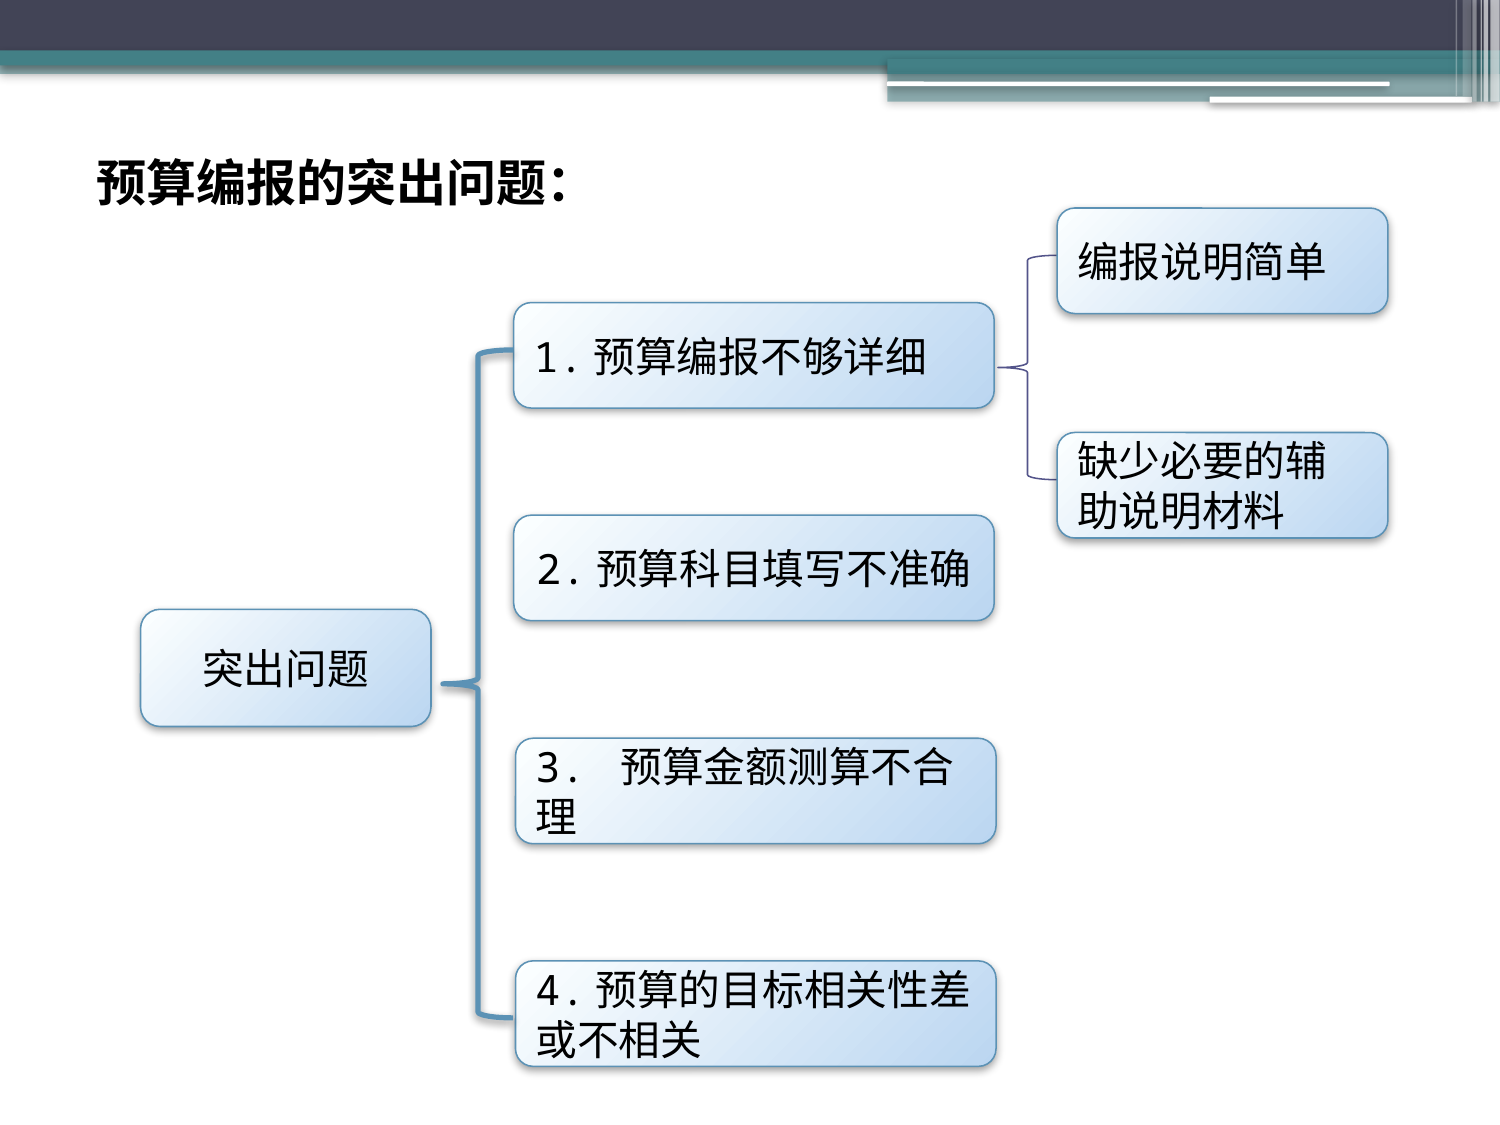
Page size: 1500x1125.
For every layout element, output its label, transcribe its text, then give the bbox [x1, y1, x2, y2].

text_box 1.预算编报不够详细 [512, 301, 995, 409]
text_box 4.预算的目标相关性差或不相关 [514, 960, 997, 1068]
text_box 3. 预算金额测算不合理 [518, 737, 997, 845]
text_box 编报说明简单 [1056, 207, 1389, 315]
text_box 缺少必要的辅助说明材料 [1056, 431, 1389, 539]
text_box 突出问题 [139, 608, 432, 728]
text_box [997, 254, 1058, 481]
text_box [440, 347, 514, 1021]
text_box 预算编报的突出问题： [81, 140, 1465, 223]
text_box 2.预算科目填写不准确 [518, 514, 995, 622]
